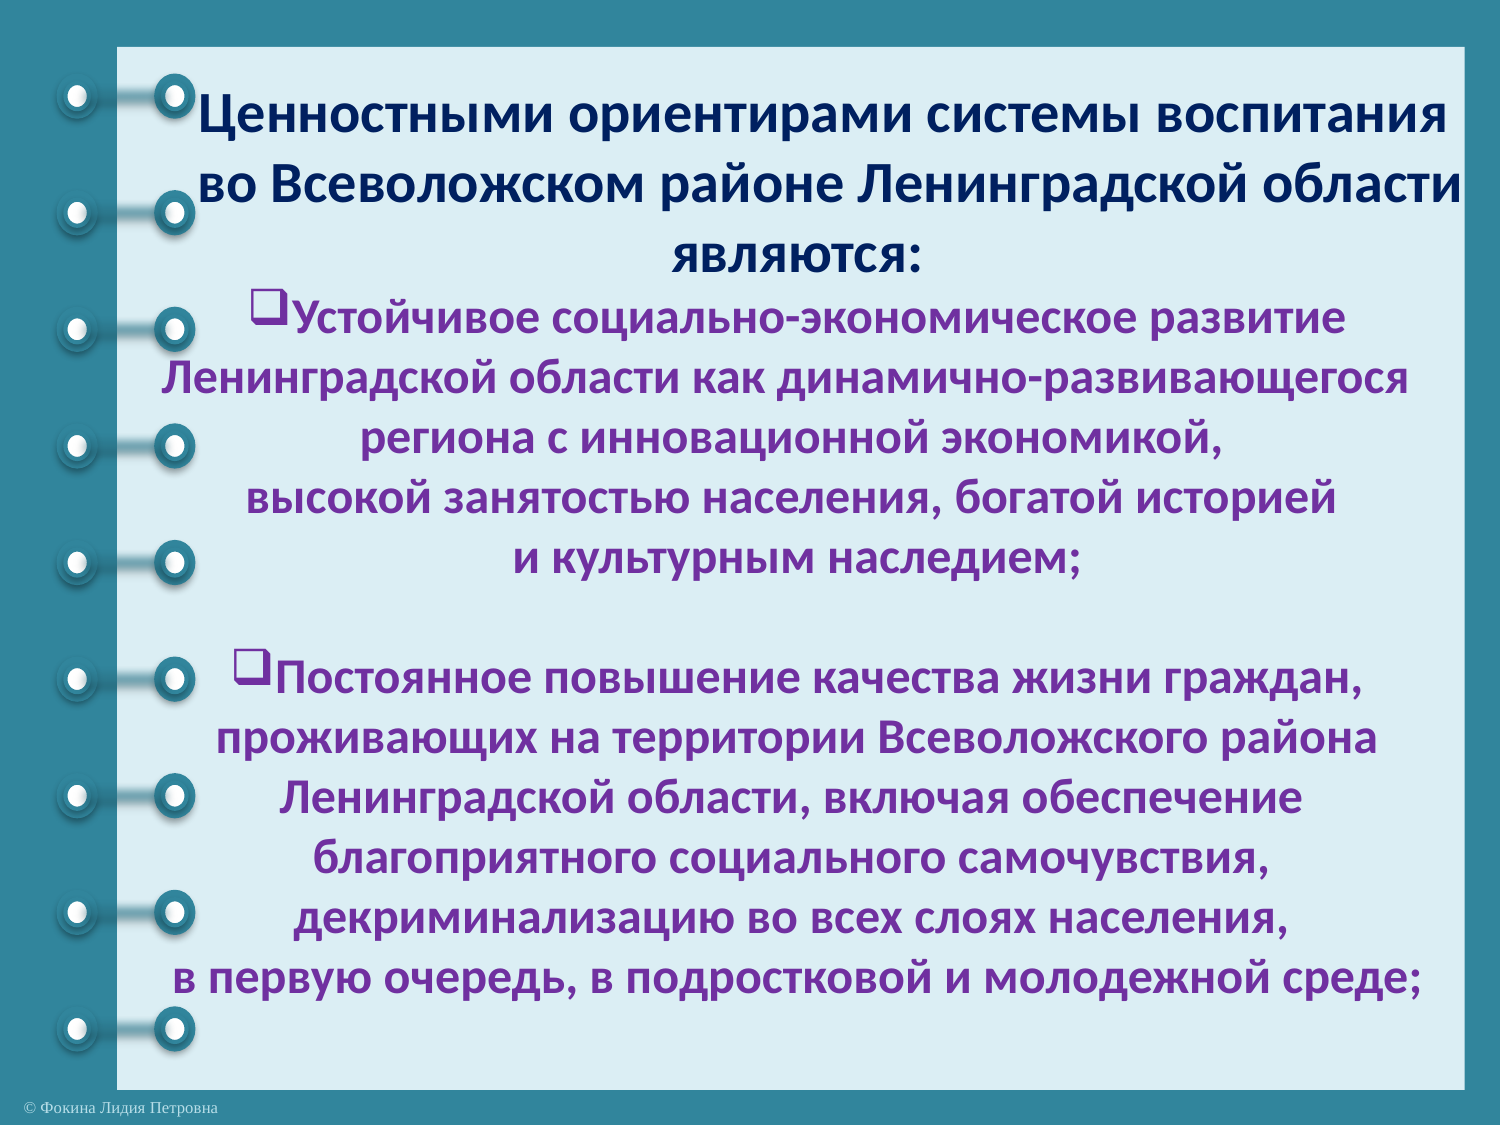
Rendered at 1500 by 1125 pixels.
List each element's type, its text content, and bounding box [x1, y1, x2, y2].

text_box Ценностными ориентирами системы воспитания во Всеволожском районе Ленинградской области являются: Устойчивое социально-экономическое развитие Ленинградской области как динамично-развивающегося региона с инновационной экономикой, высокой занятостью населения, богатой историей и культурным наследием; Постоянное повышение качества жизни граждан, проживающих на территории Всеволожского района Ленинградской области, включая обеспечение благоприятного социального самочувствия, декриминализацию во всех слоях населения, в первую очередь, в подростковой и молодежной среде; [64, 66, 1500, 1102]
